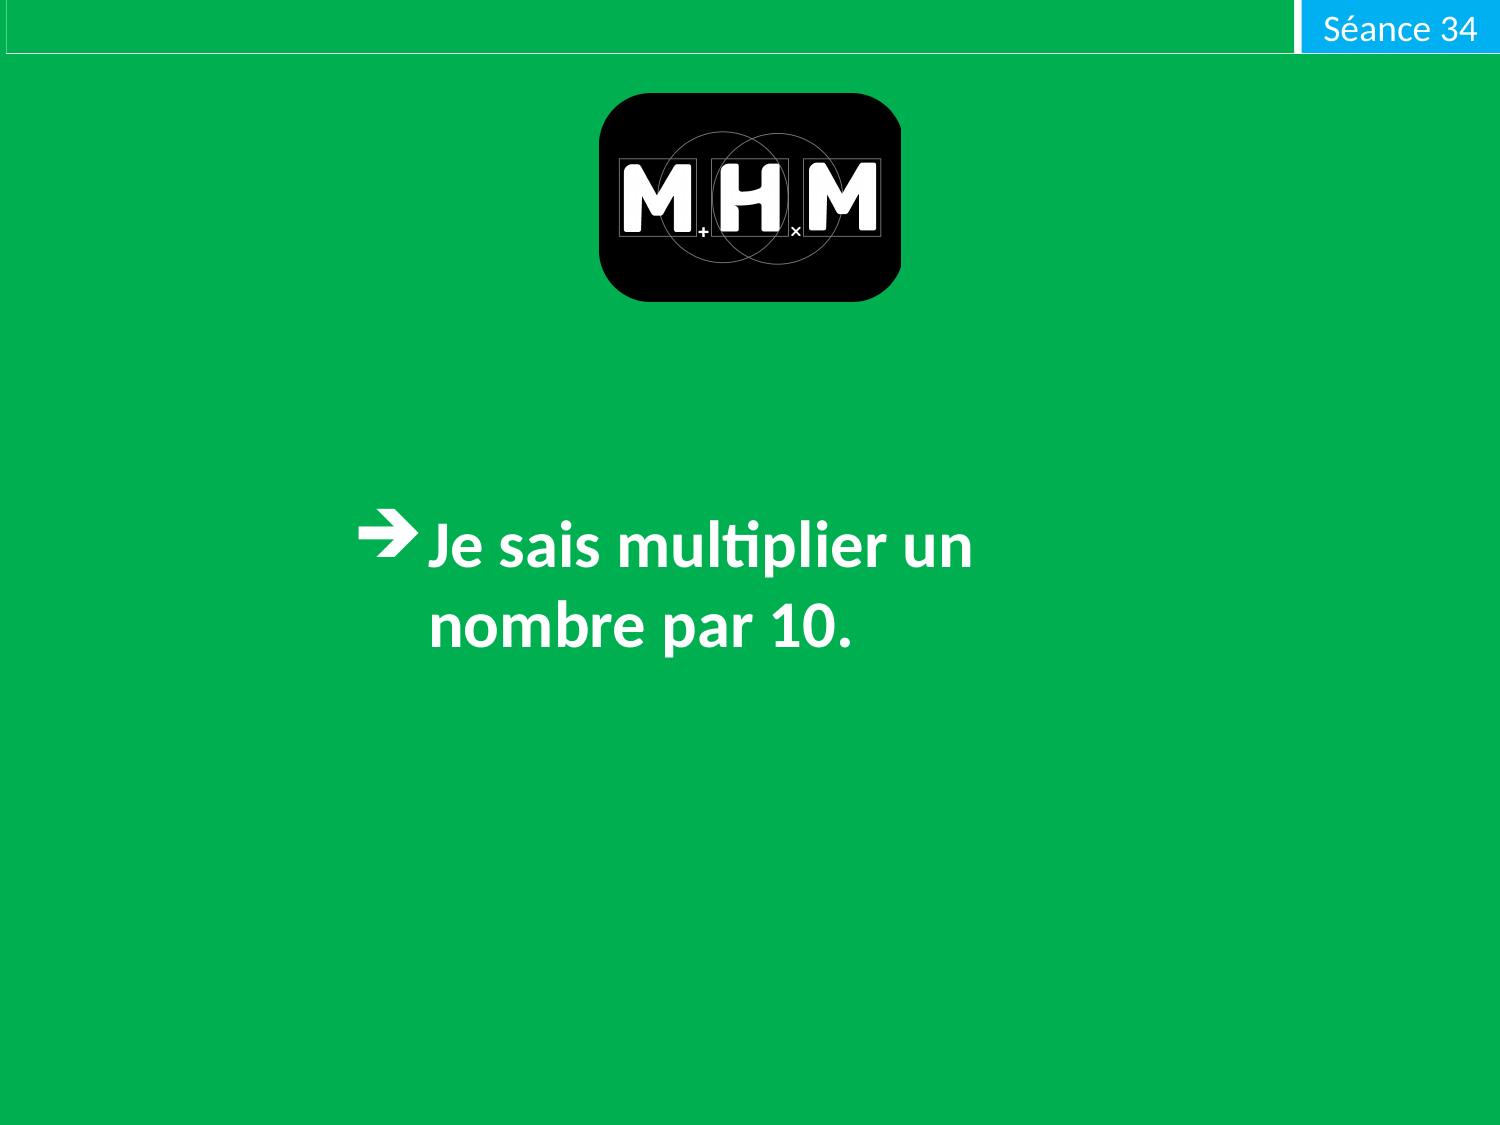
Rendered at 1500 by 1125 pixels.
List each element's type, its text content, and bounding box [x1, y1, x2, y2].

text_box [0, 53, 1500, 1125]
picture [599, 93, 901, 302]
text_box Je sais multiplier un nombre par 10. [338, 493, 1162, 669]
